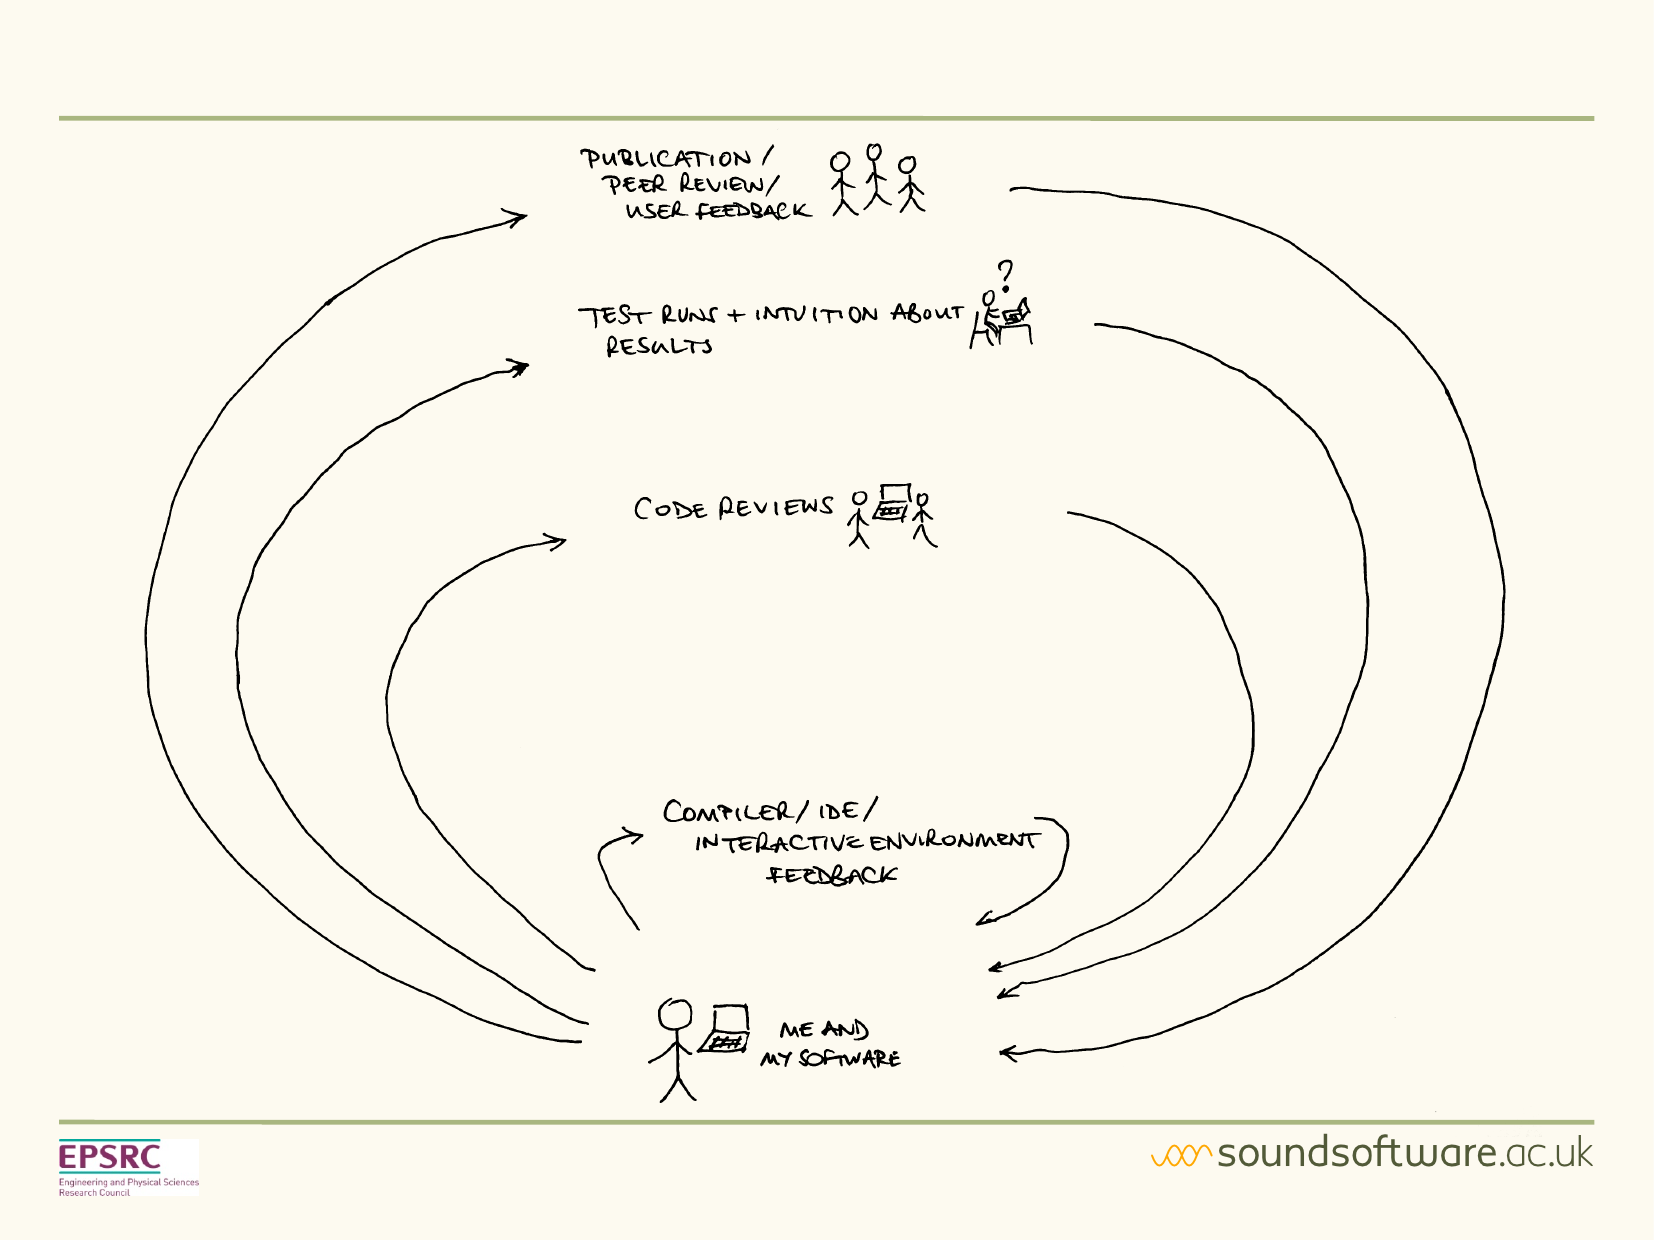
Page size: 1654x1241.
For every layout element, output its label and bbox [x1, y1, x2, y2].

picture [59, 1139, 199, 1196]
picture [108, 117, 1593, 1167]
